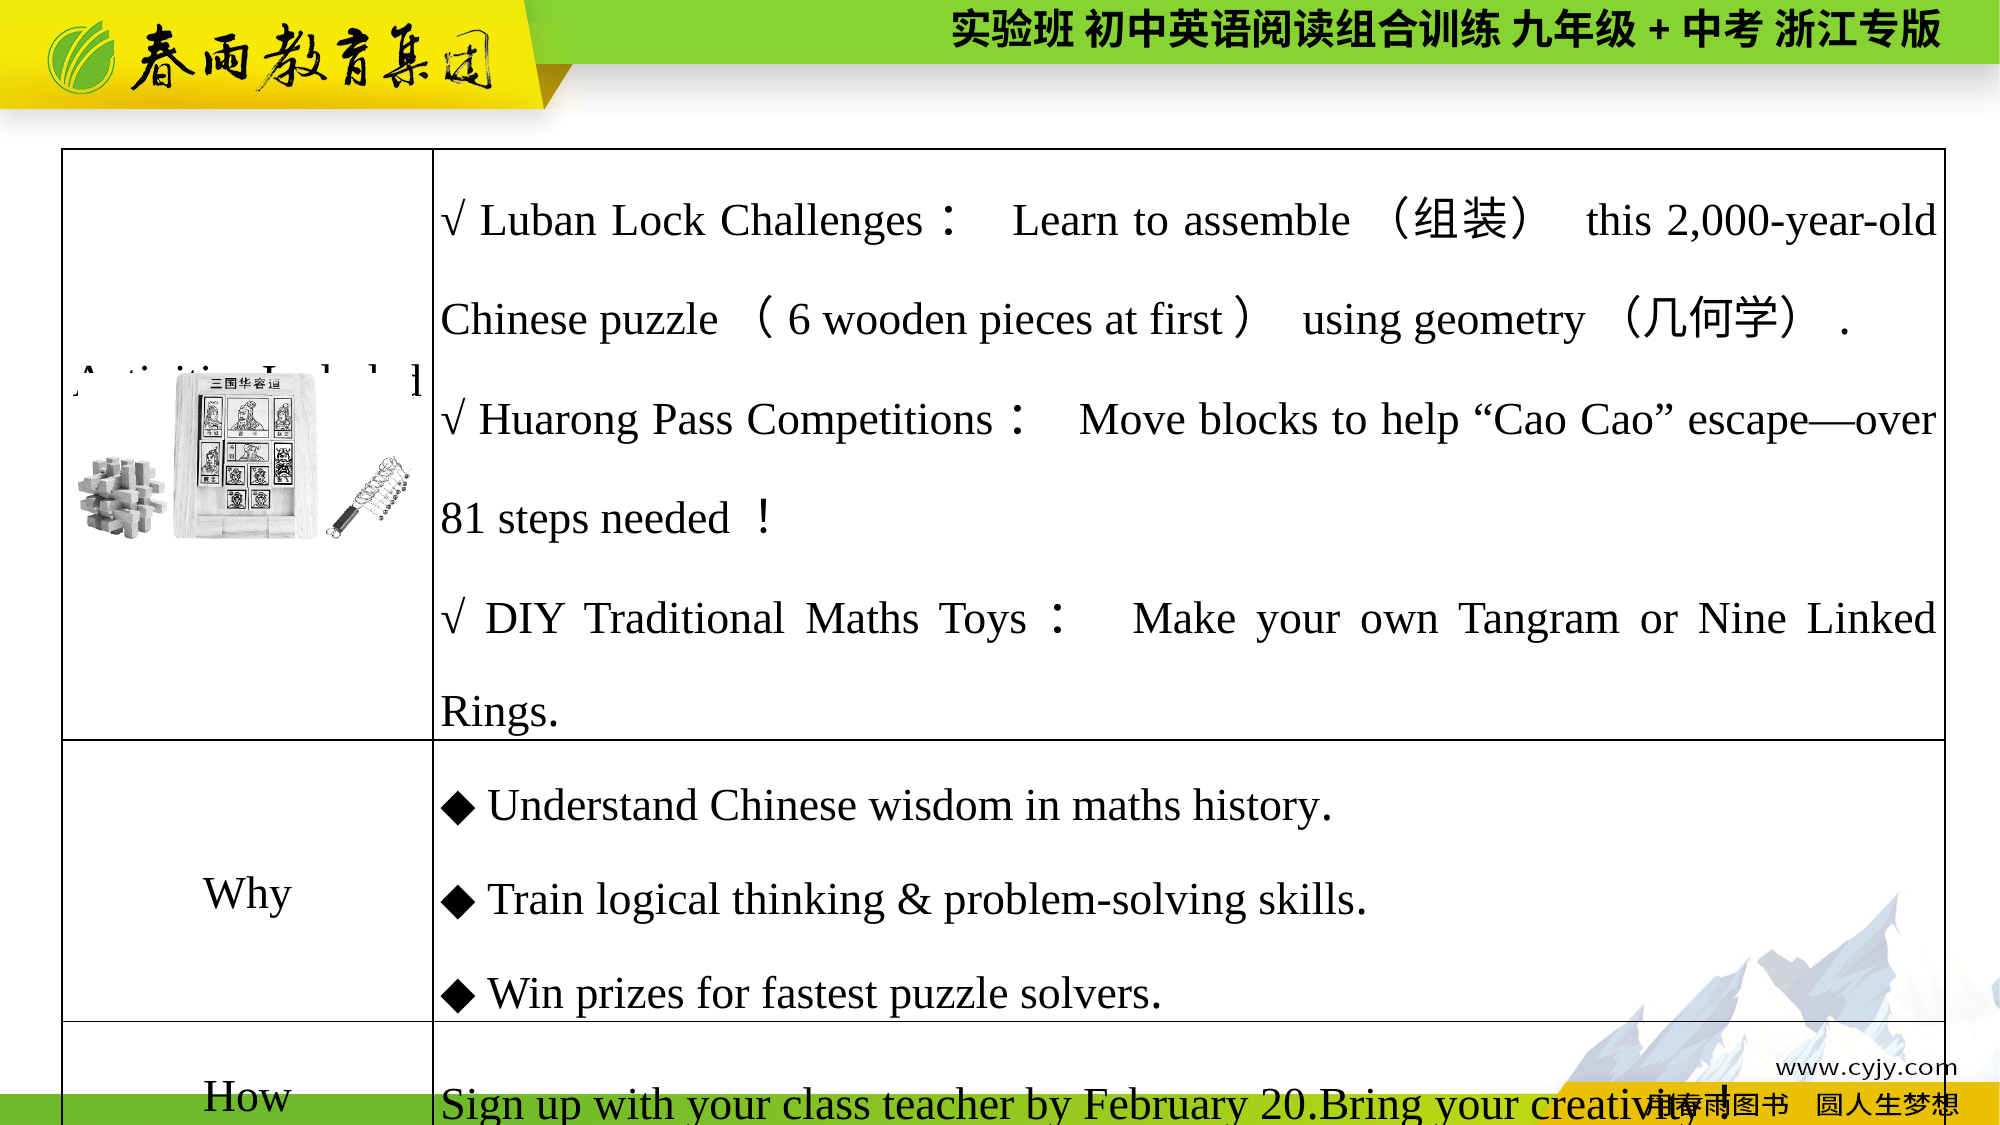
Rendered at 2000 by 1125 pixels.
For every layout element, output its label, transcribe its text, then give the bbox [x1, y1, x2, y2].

picture [78, 373, 412, 540]
table_cell ◆ Understand Chinese wisdom in maths history. ◆ Train logical thinking & problem-solving skills. ◆ Win prizes for fastest puzzle solvers. [434, 741, 1944, 1021]
table_cell How [63, 1022, 432, 1125]
table_cell Sign up with your class teacher by February 20.Bring your creativity！ [434, 1022, 1944, 1125]
table_cell Why [63, 741, 432, 1021]
table_header √ Luban Lock Challenges： Learn to assemble（组装） this 2,000-year-old Chinese puzzle（6 wooden pieces at first） using geometry（几何学）. √ Huarong Pass Competitions： Move blocks to help “Cao Cao” escape—over 81 steps needed ！ √ DIY Traditional Maths Toys： Make your own Tangram or Nine Linked Rings. [434, 150, 1944, 739]
picture [0, 0, 2000, 1125]
table_header Activities Included [63, 150, 432, 739]
